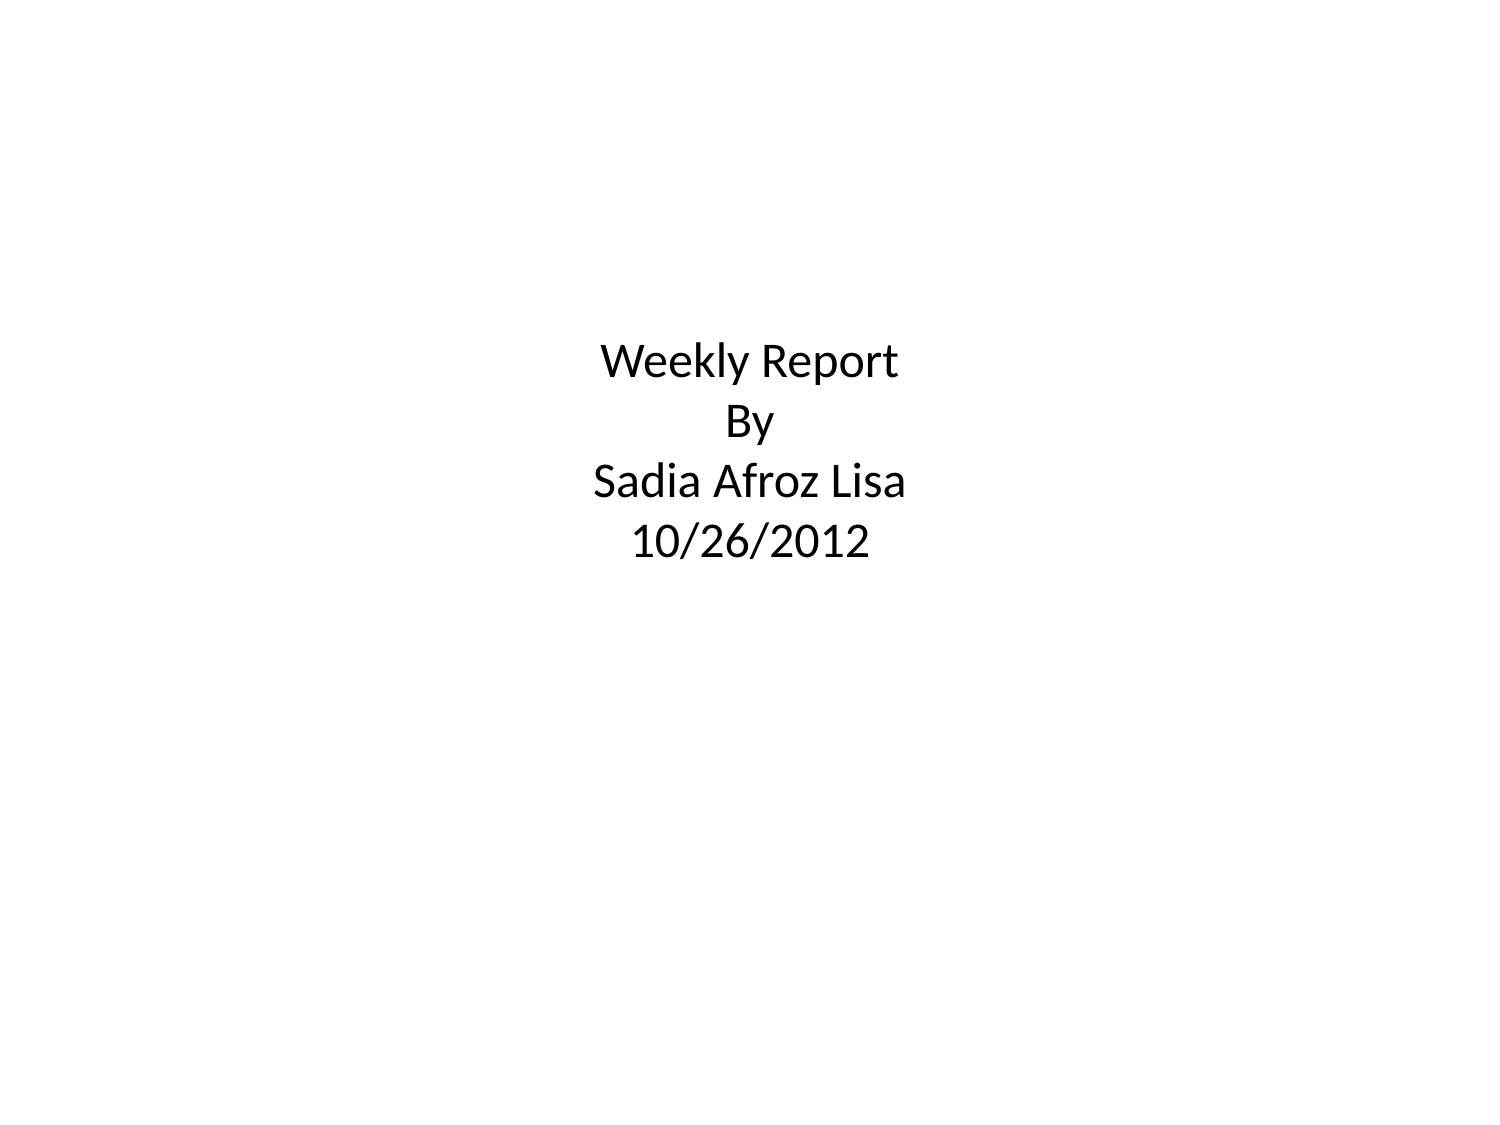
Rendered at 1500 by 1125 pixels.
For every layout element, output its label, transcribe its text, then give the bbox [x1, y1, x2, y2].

title Weekly Report By Sadia Afroz Lisa 10/26/2012 [75, 45, 1425, 850]
